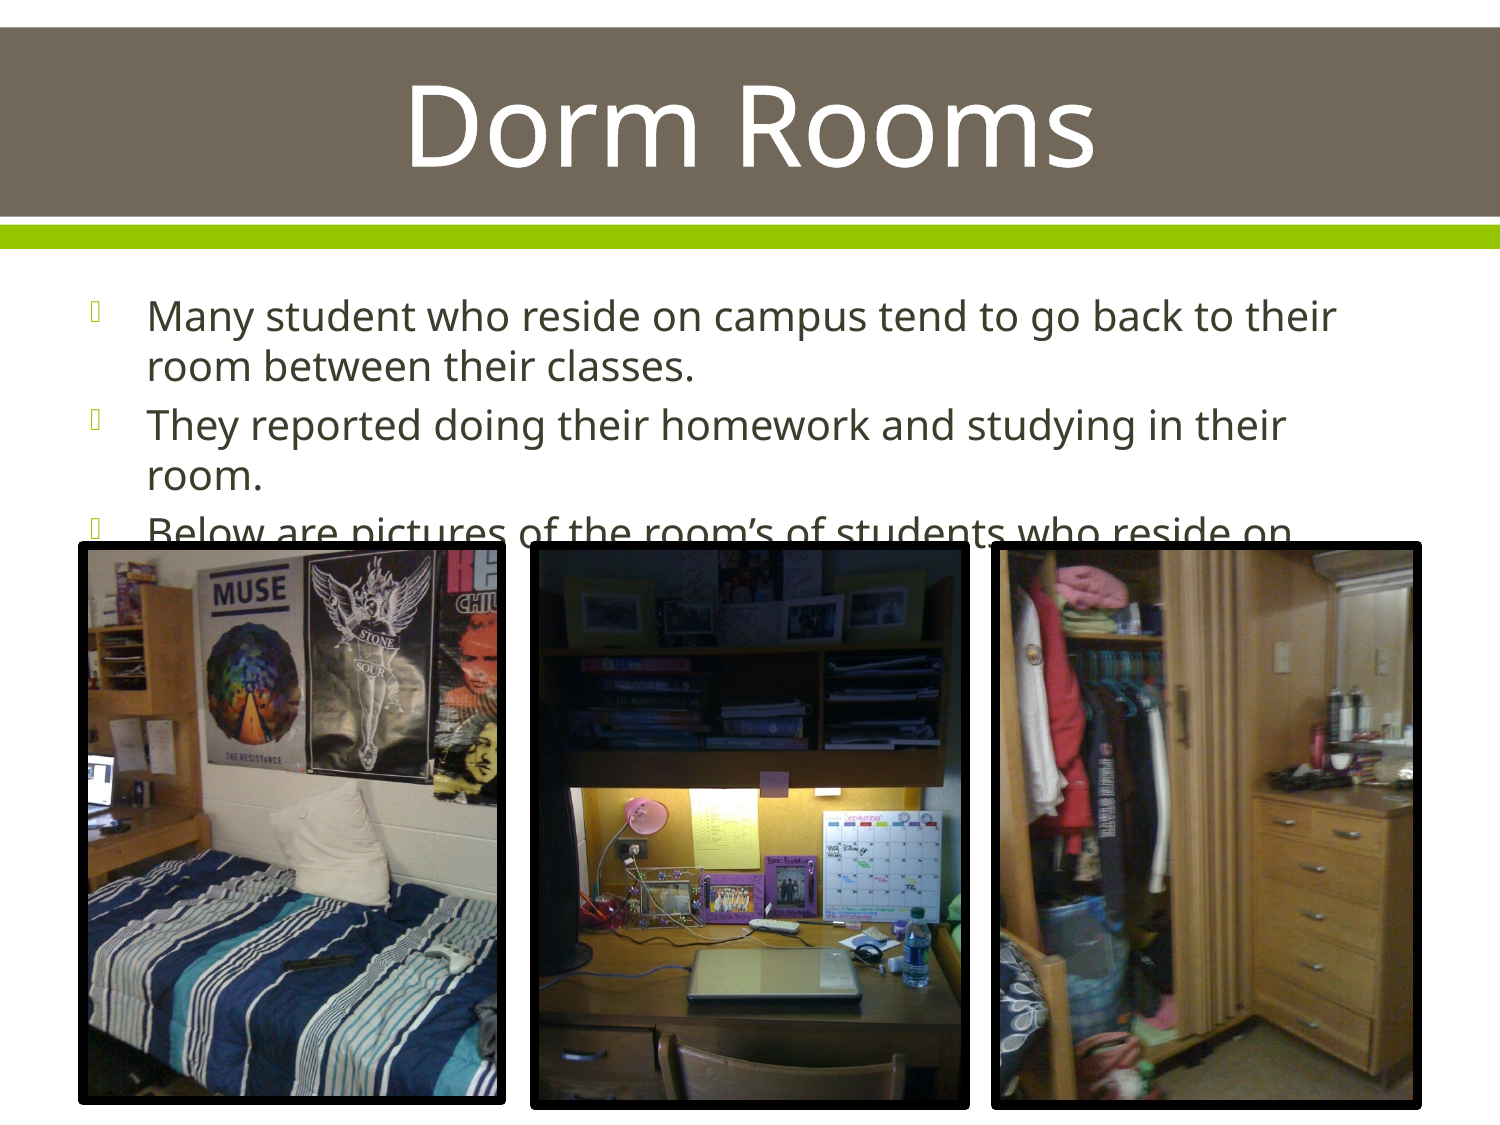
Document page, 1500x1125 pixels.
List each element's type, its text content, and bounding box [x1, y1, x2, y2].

picture [87, 549, 498, 1097]
picture [538, 549, 962, 1101]
list Many student who reside on campus tend to go back to their room between their classes. They reported doing their homework and studying in their room. Below are pictures of the room’s of students who reside on campus. [75, 282, 1425, 1025]
picture [999, 549, 1413, 1101]
title Dorm Rooms [75, 29, 1425, 213]
